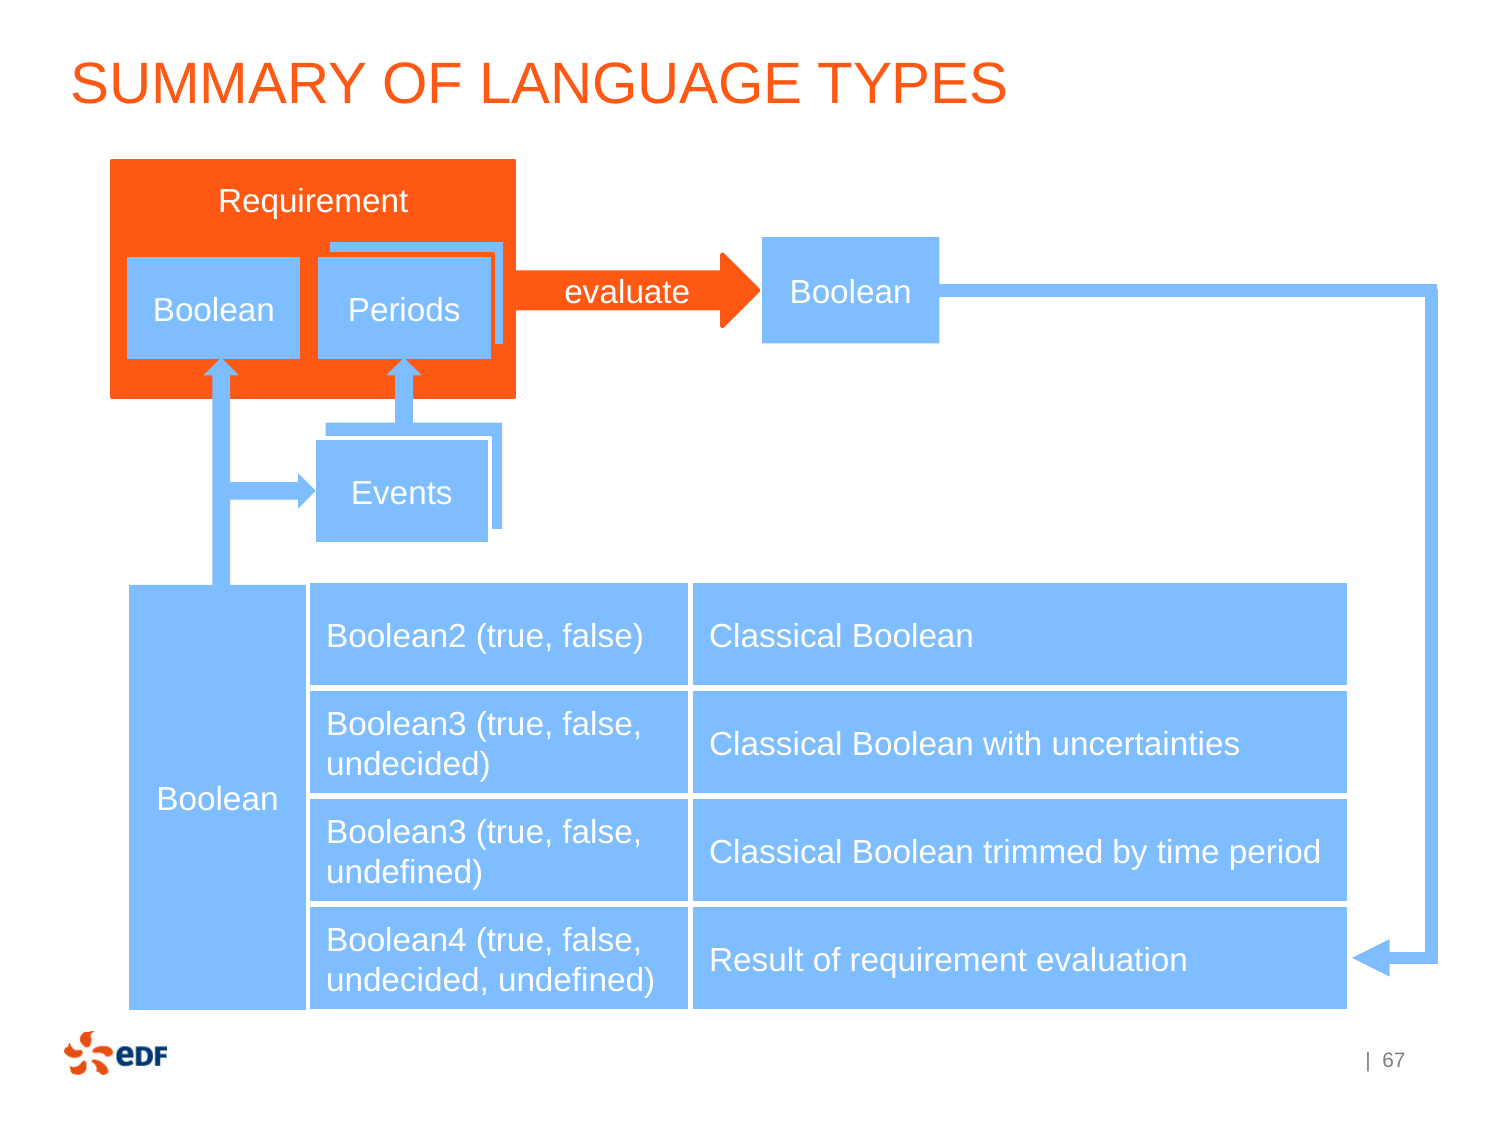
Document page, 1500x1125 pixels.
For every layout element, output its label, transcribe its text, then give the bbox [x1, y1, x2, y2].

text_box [111, 160, 1439, 1012]
picture [64, 1031, 167, 1075]
title Summary of language types [64, 45, 1436, 185]
